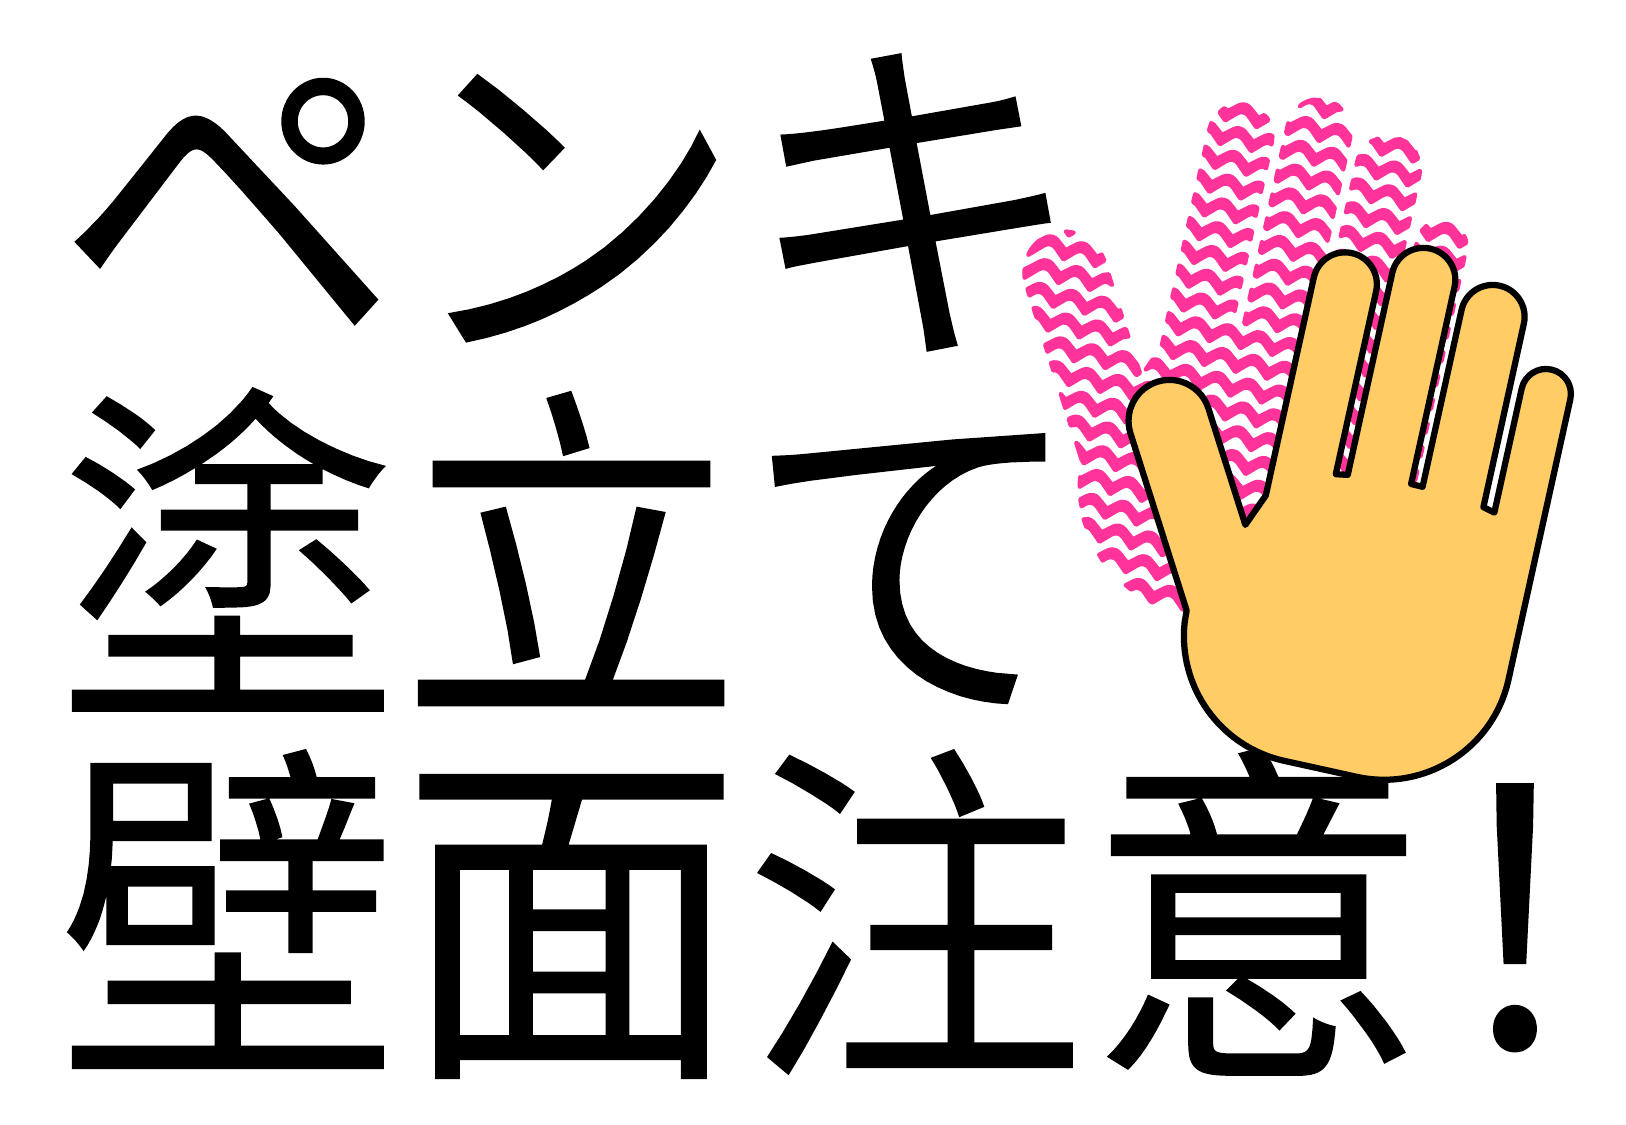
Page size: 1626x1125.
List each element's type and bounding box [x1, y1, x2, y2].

text_box [1025, 281, 1125, 323]
text_box [1217, 102, 1271, 130]
text_box [1196, 168, 1265, 201]
text_box [1414, 469, 1420, 482]
text_box [1435, 374, 1441, 388]
text_box [1355, 382, 1364, 402]
text_box [1170, 287, 1239, 320]
text_box [1345, 429, 1354, 449]
text_box [1371, 311, 1380, 331]
text_box [1206, 121, 1275, 153]
text_box [1367, 255, 1391, 283]
text_box [1191, 192, 1260, 225]
text_box [1278, 139, 1348, 172]
text_box [1257, 234, 1327, 263]
text_box [1078, 492, 1155, 527]
text_box [1123, 577, 1184, 612]
text_box [1366, 334, 1375, 354]
text_box [1205, 394, 1282, 429]
text_box [1445, 326, 1451, 341]
text_box [1232, 474, 1266, 500]
text_box [1361, 358, 1370, 378]
text_box [1048, 360, 1151, 401]
text_box [1413, 242, 1421, 247]
text_box [1058, 390, 1127, 425]
text_box [1419, 445, 1425, 460]
text_box [1143, 357, 1287, 405]
text_box [1077, 469, 1149, 503]
text_box [1284, 116, 1353, 148]
text_box [1298, 97, 1344, 120]
text_box [1354, 153, 1423, 188]
text_box [1026, 234, 1107, 269]
text_box [1165, 311, 1297, 358]
text_box [1338, 224, 1407, 259]
text_box [1273, 163, 1343, 196]
text_box [1343, 201, 1413, 235]
text_box [1126, 245, 1574, 782]
text_box [1180, 239, 1249, 272]
text_box [1066, 414, 1131, 449]
text_box [1081, 516, 1166, 558]
text_box [1340, 453, 1349, 472]
text_box [1419, 221, 1469, 249]
text_box [1031, 305, 1131, 347]
text_box [1425, 421, 1430, 436]
text_box [1064, 229, 1076, 238]
text_box [1430, 398, 1436, 412]
text_box [1043, 336, 1142, 378]
text_box [1242, 503, 1256, 518]
text_box [1349, 177, 1418, 212]
text_box [1097, 547, 1172, 582]
text_box [1451, 302, 1457, 317]
text_box [1350, 406, 1359, 426]
text_box [1440, 350, 1446, 365]
text_box [1376, 286, 1385, 307]
text_box [1225, 449, 1271, 476]
text_box [1216, 423, 1276, 453]
text_box [1242, 306, 1303, 334]
text_box [1268, 187, 1337, 220]
text_box [1022, 258, 1115, 292]
text_box [1247, 282, 1308, 310]
text_box [1175, 263, 1244, 296]
text_box [1456, 279, 1462, 293]
text_box [1252, 258, 1314, 286]
text_box [1263, 211, 1332, 243]
text_box [1074, 441, 1139, 473]
text_box [1159, 334, 1292, 381]
text_box [1186, 216, 1255, 249]
text_box [1368, 136, 1421, 164]
text_box [1201, 144, 1270, 177]
text_box [1435, 245, 1467, 272]
